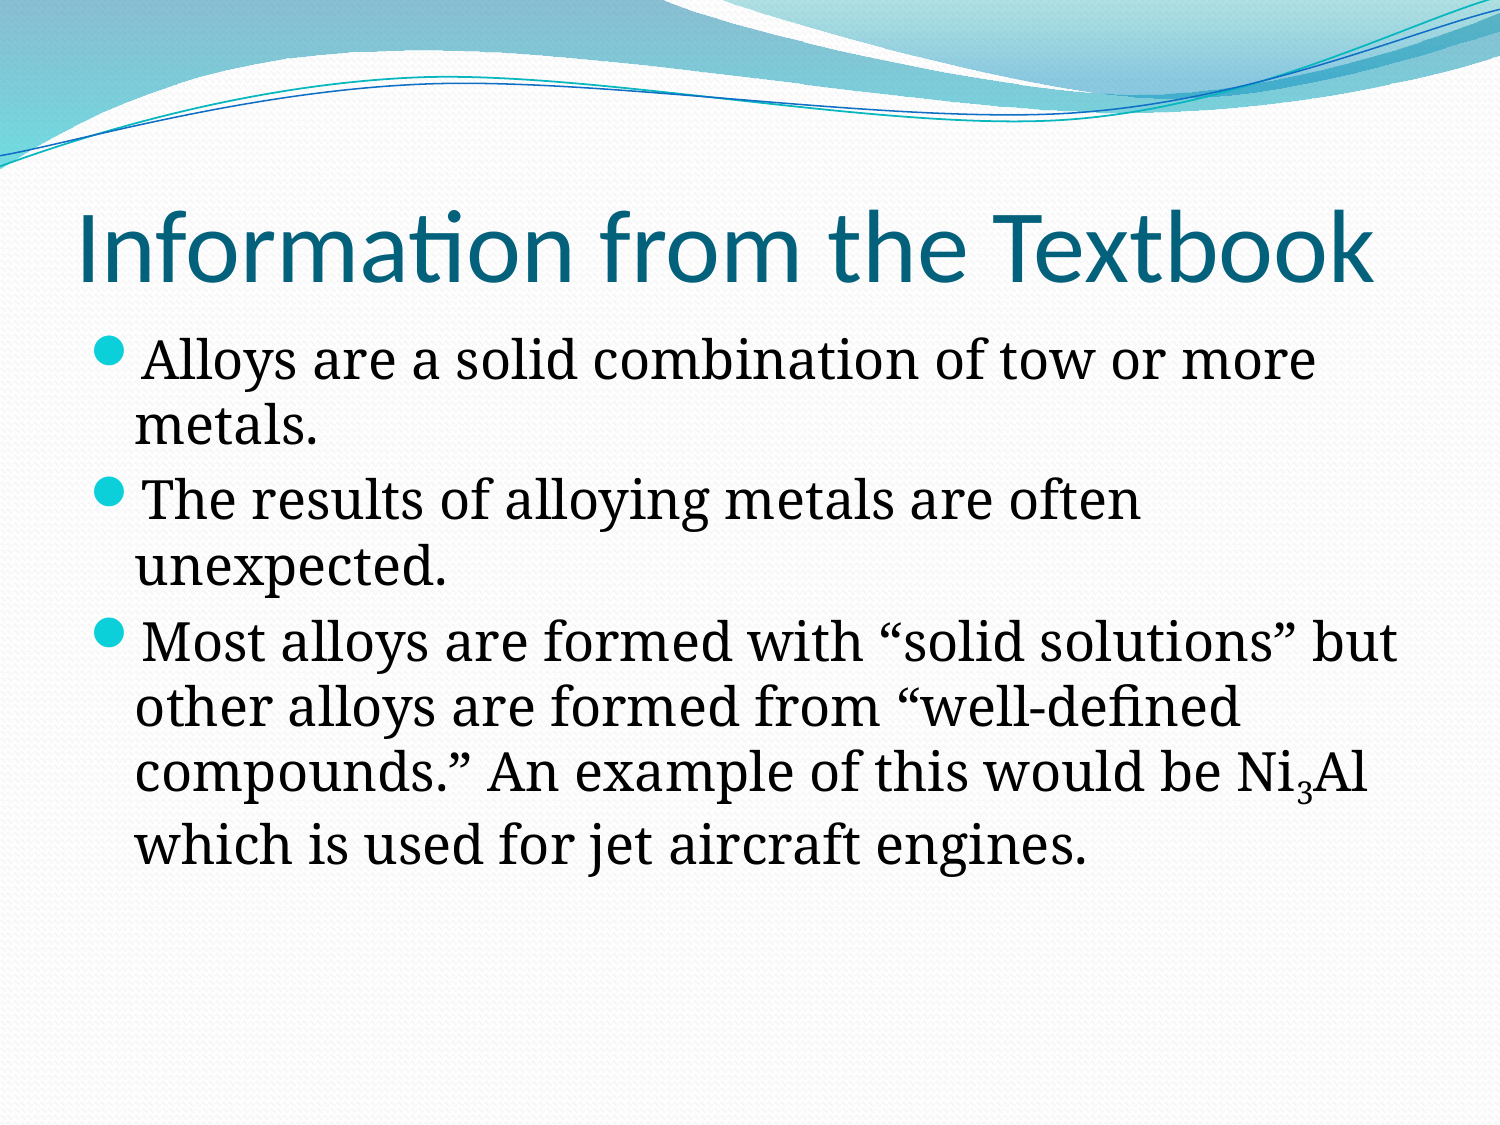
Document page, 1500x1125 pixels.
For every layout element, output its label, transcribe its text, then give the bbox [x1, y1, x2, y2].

list Alloys are a solid combination of tow or more metals. The results of alloying metals are often unexpected. Most alloys are formed with “solid solutions” but other alloys are formed from “well-defined compounds.” An example of this would be Ni3Al which is used for jet aircraft engines. [75, 317, 1425, 1038]
title Information from the Textbook [75, 115, 1425, 303]
